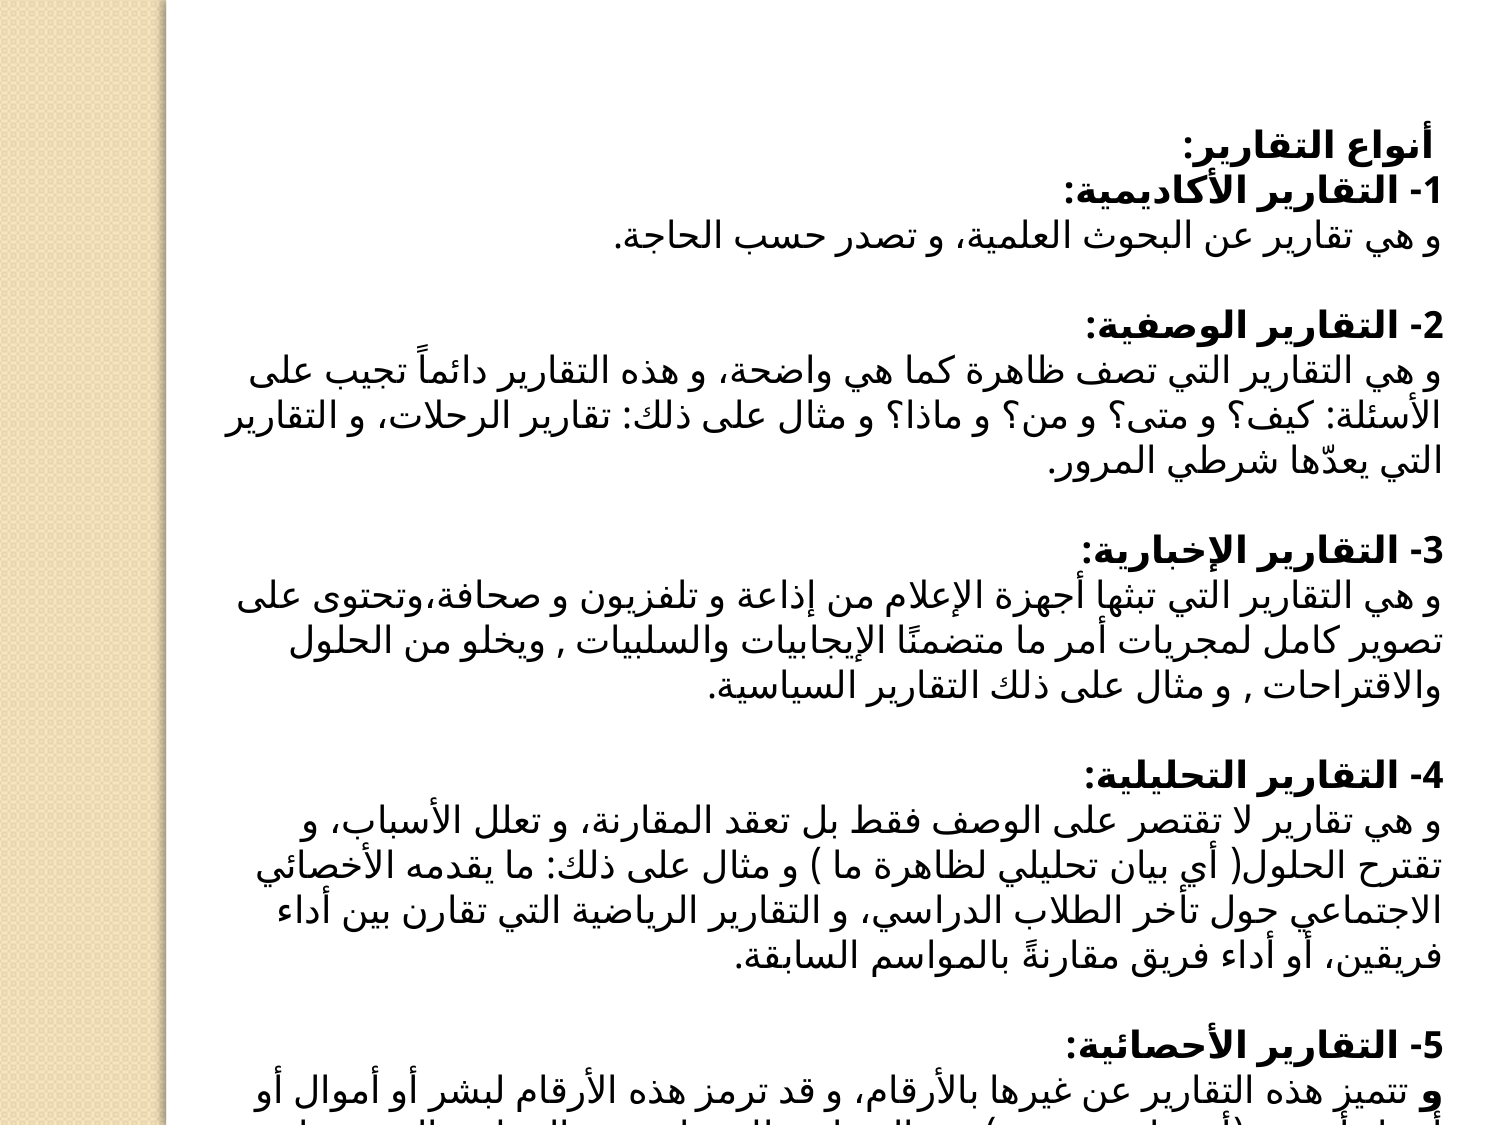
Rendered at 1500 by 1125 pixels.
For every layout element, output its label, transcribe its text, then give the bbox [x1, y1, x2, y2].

text_box أنواع التقارير: 1- التقارير الأكاديمية: و هي تقارير عن البحوث العلمية، و تصدر حسب الحاجة. 2- التقارير الوصفية: و هي التقارير التي تصف ظاهرة كما هي واضحة، و هذه التقارير دائماً تجيب على الأسئلة: كيف؟ و متى؟ و من؟ و ماذا؟ و مثال على ذلك: تقارير الرحلات، و التقارير التي يعدّها شرطي المرور. 3- التقارير الإخبارية: و هي التقارير التي تبثها أجهزة الإعلام من إذاعة و تلفزيون و صحافة،وتحتوى على تصوير كامل لمجريات أمر ما متضمنًا الإيجابيات والسلبيات , ويخلو من الحلول والاقتراحات , و مثال على ذلك التقارير السياسية. 4- التقارير التحليلية: و هي تقارير لا تقتصر على الوصف فقط بل تعقد المقارنة، و تعلل الأسباب، و تقترح الحلول( أي بيان تحليلي لظاهرة ما ) و مثال على ذلك: ما يقدمه الأخصائي الاجتماعي حول تأخر الطلاب الدراسي، و التقارير الرياضية التي تقارن بين أداء فريقين، أو أداء فريق مقارنةً بالمواسم السابقة. 5- التقارير الأحصائية: و تتميز هذه التقارير عن غيرها بالأرقام، و قد ترمز هذه الأرقام لبشر أو أموال أو أشياء أخرى، (أي بيان وتوضيح) و مثال على ذلك: ما تقدمه البنوك و المؤسسات المالية سنوياً عن أوضاعها. [194, 113, 1459, 1125]
